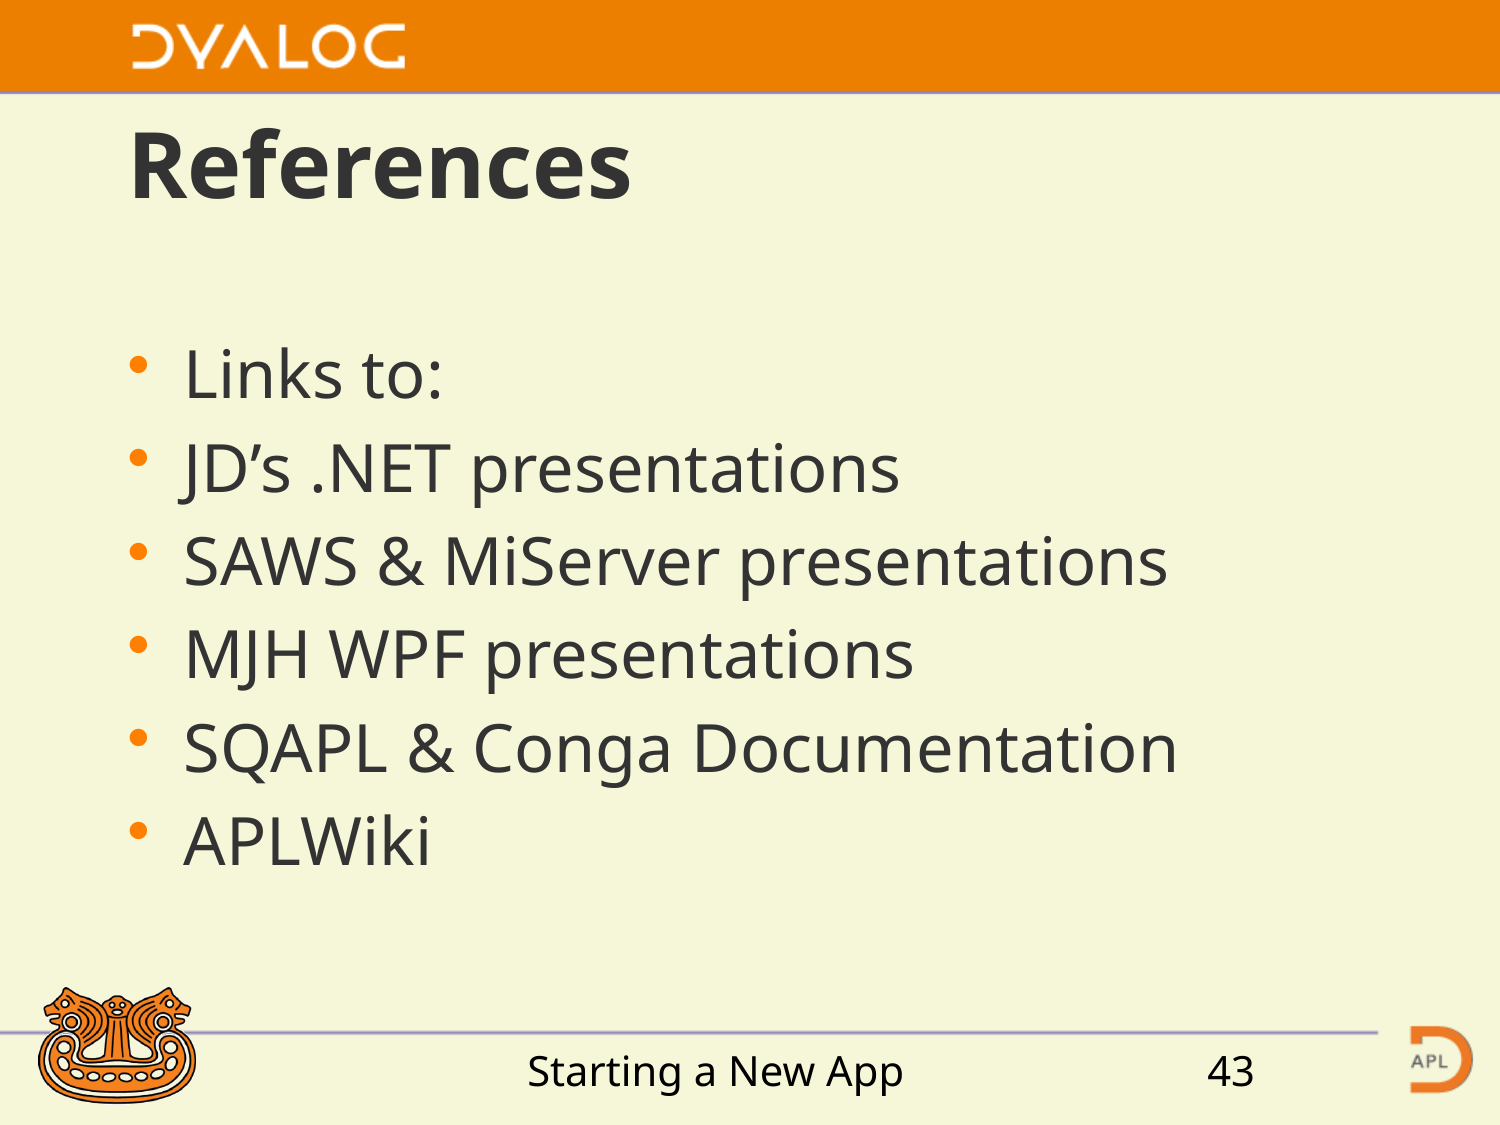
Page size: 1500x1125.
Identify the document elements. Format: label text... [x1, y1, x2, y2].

title References [112, 99, 1388, 288]
footer Starting a New App [512, 1037, 988, 1113]
picture [0, 0, 1500, 1125]
slide_number [112, 1037, 425, 1113]
slide_number 43 [1074, 1037, 1388, 1113]
list Links to: JD’s .NET presentations SAWS & MiServer presentations MJH WPF presentations SQAPL & Conga Documentation APLWiki [112, 324, 1388, 1000]
